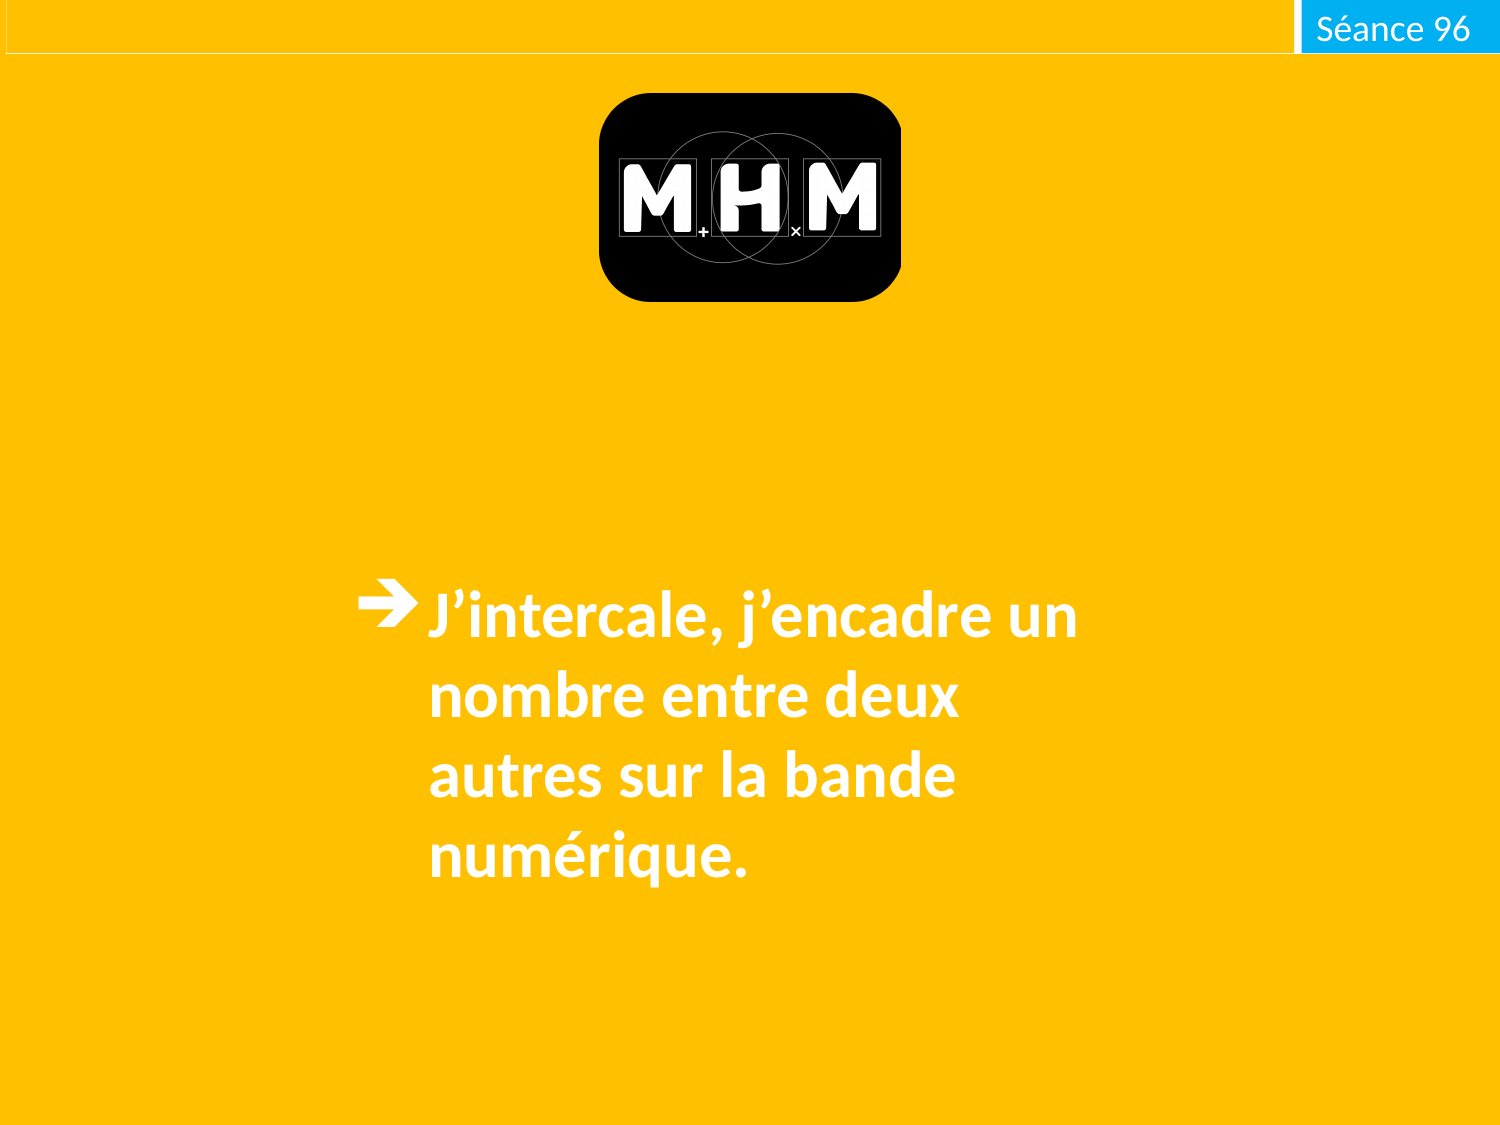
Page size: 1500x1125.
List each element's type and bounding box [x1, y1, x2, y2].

text_box [0, 54, 1500, 1125]
